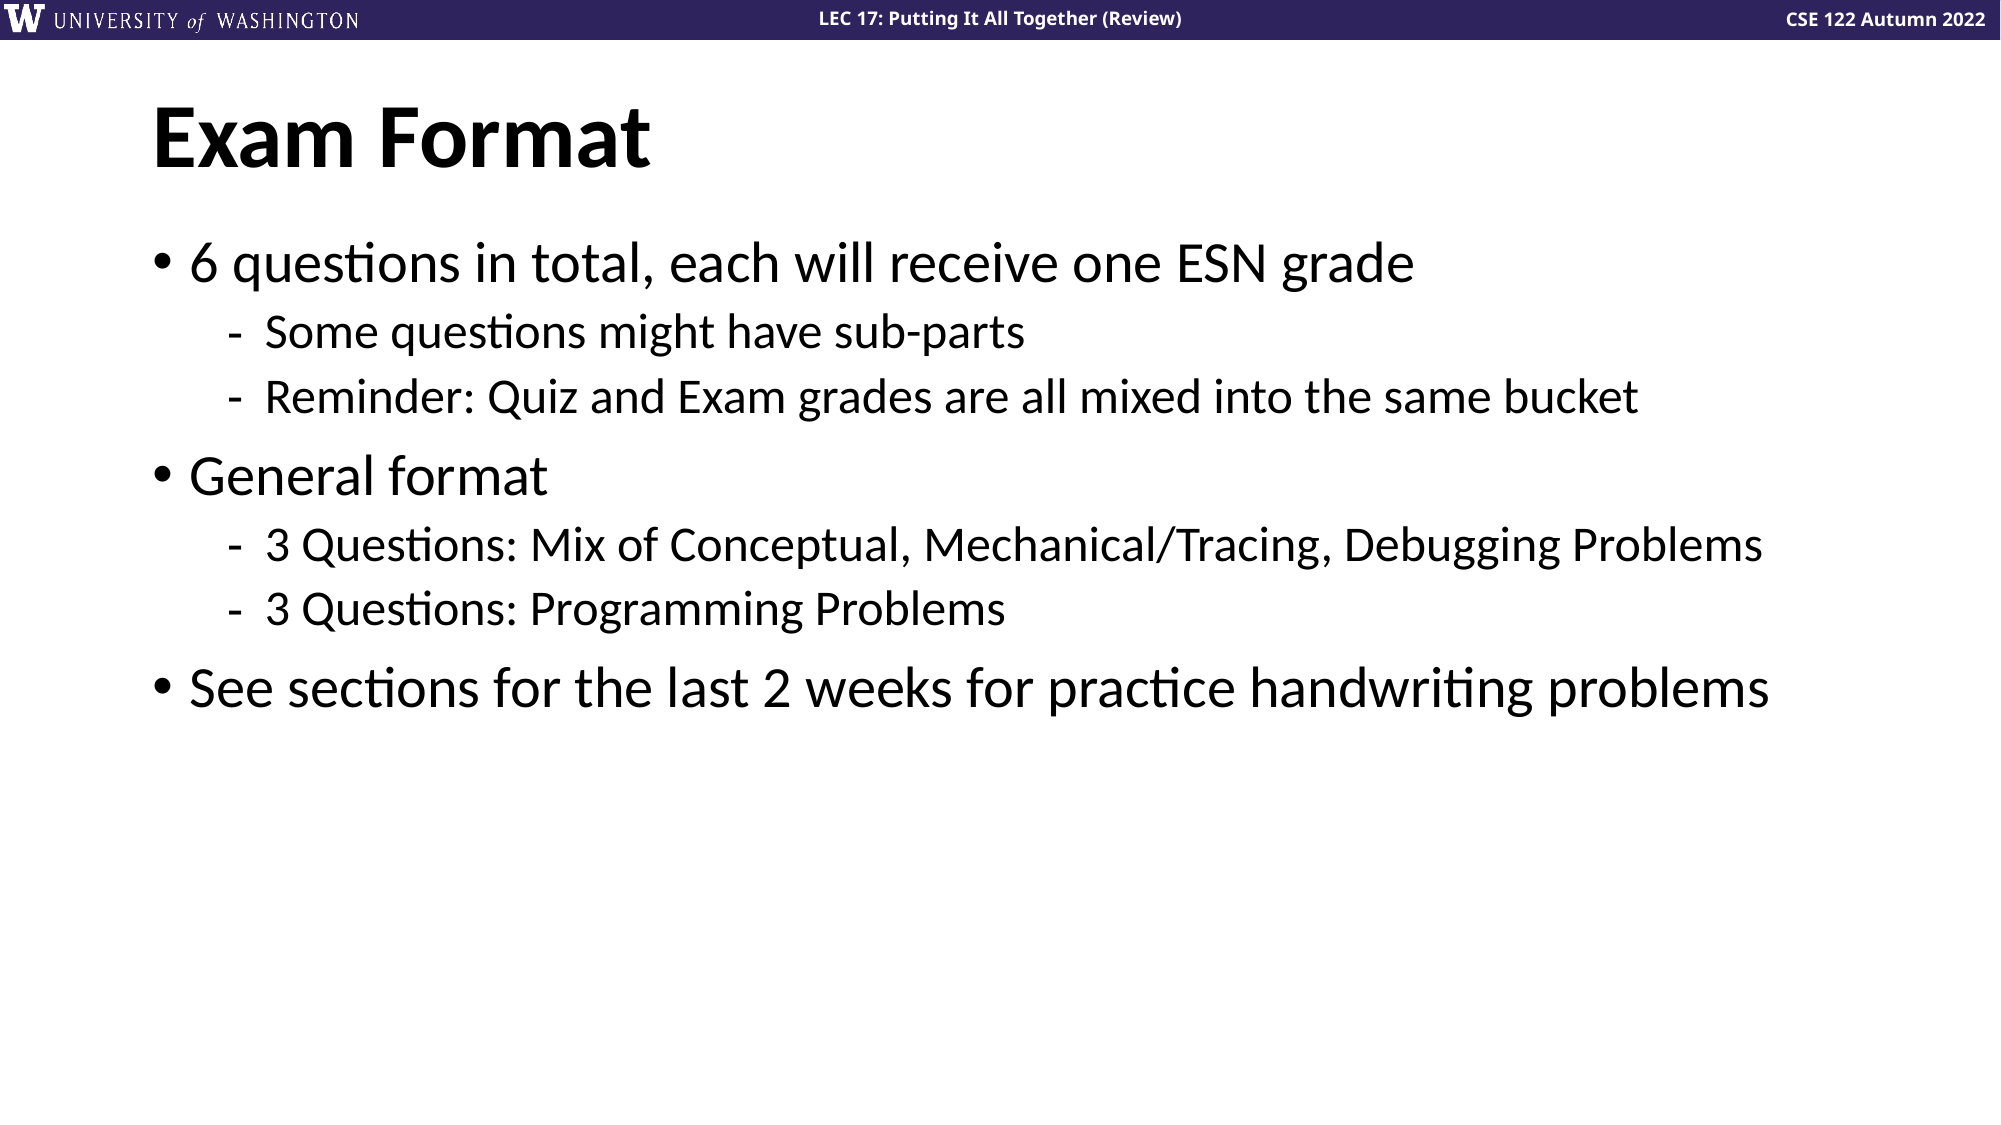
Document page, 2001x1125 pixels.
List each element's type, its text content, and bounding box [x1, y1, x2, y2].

list 6 questions in total, each will receive one ESN grade Some questions might have sub-parts Reminder: Quiz and Exam grades are all mixed into the same bucket General format 3 Questions: Mix of Conceptual, Mechanical/Tracing, Debugging Problems 3 Questions: Programming Problems See sections for the last 2 weeks for practice handwriting problems [137, 224, 1863, 1014]
picture [4, 4, 358, 33]
title Exam Format [137, 74, 1863, 200]
